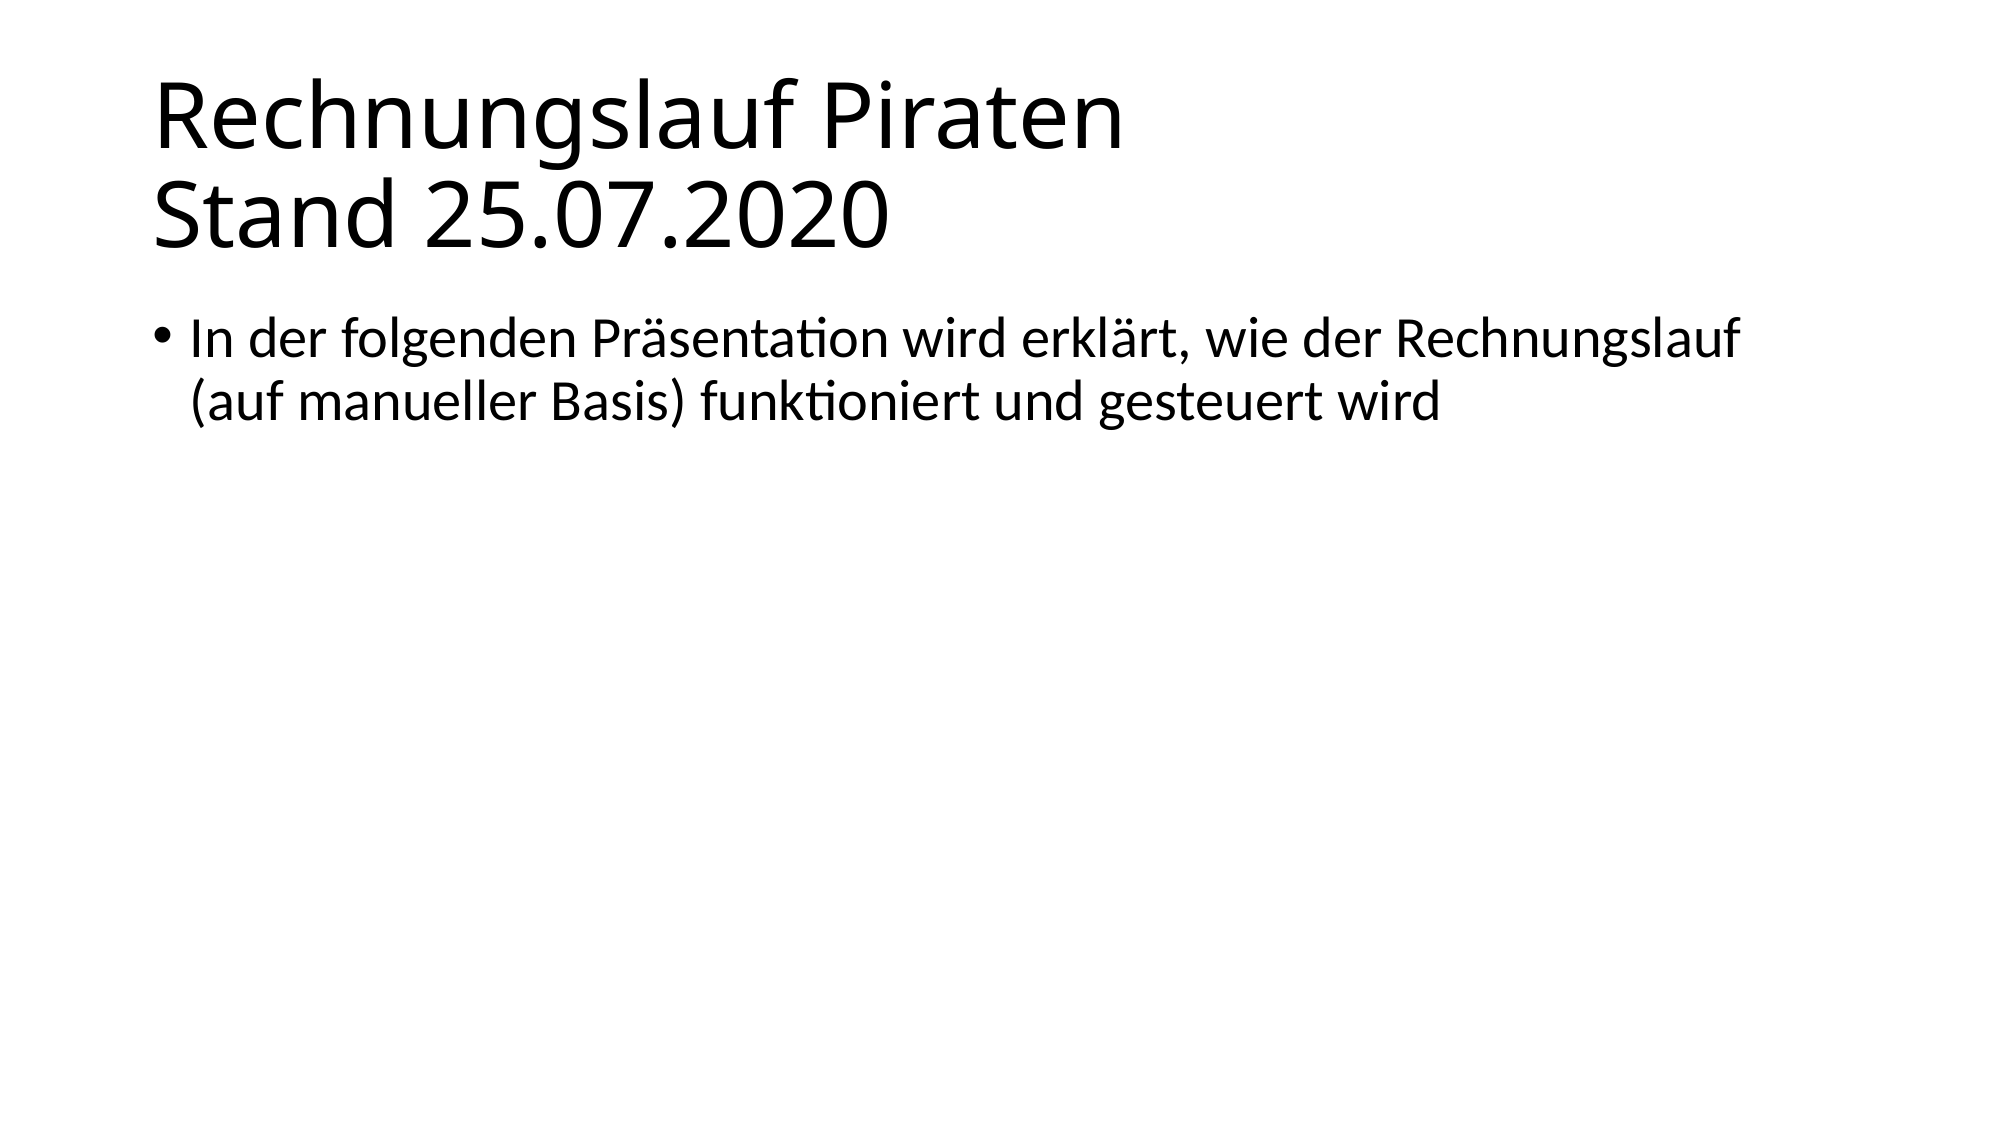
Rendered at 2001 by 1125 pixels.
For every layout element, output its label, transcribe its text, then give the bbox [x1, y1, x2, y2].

title Rechnungslauf Piraten Stand 25.07.2020 [137, 59, 1863, 278]
list In der folgenden Präsentation wird erklärt, wie der Rechnungslauf (auf manueller Basis) funktioniert und gesteuert wird [137, 299, 1863, 1014]
